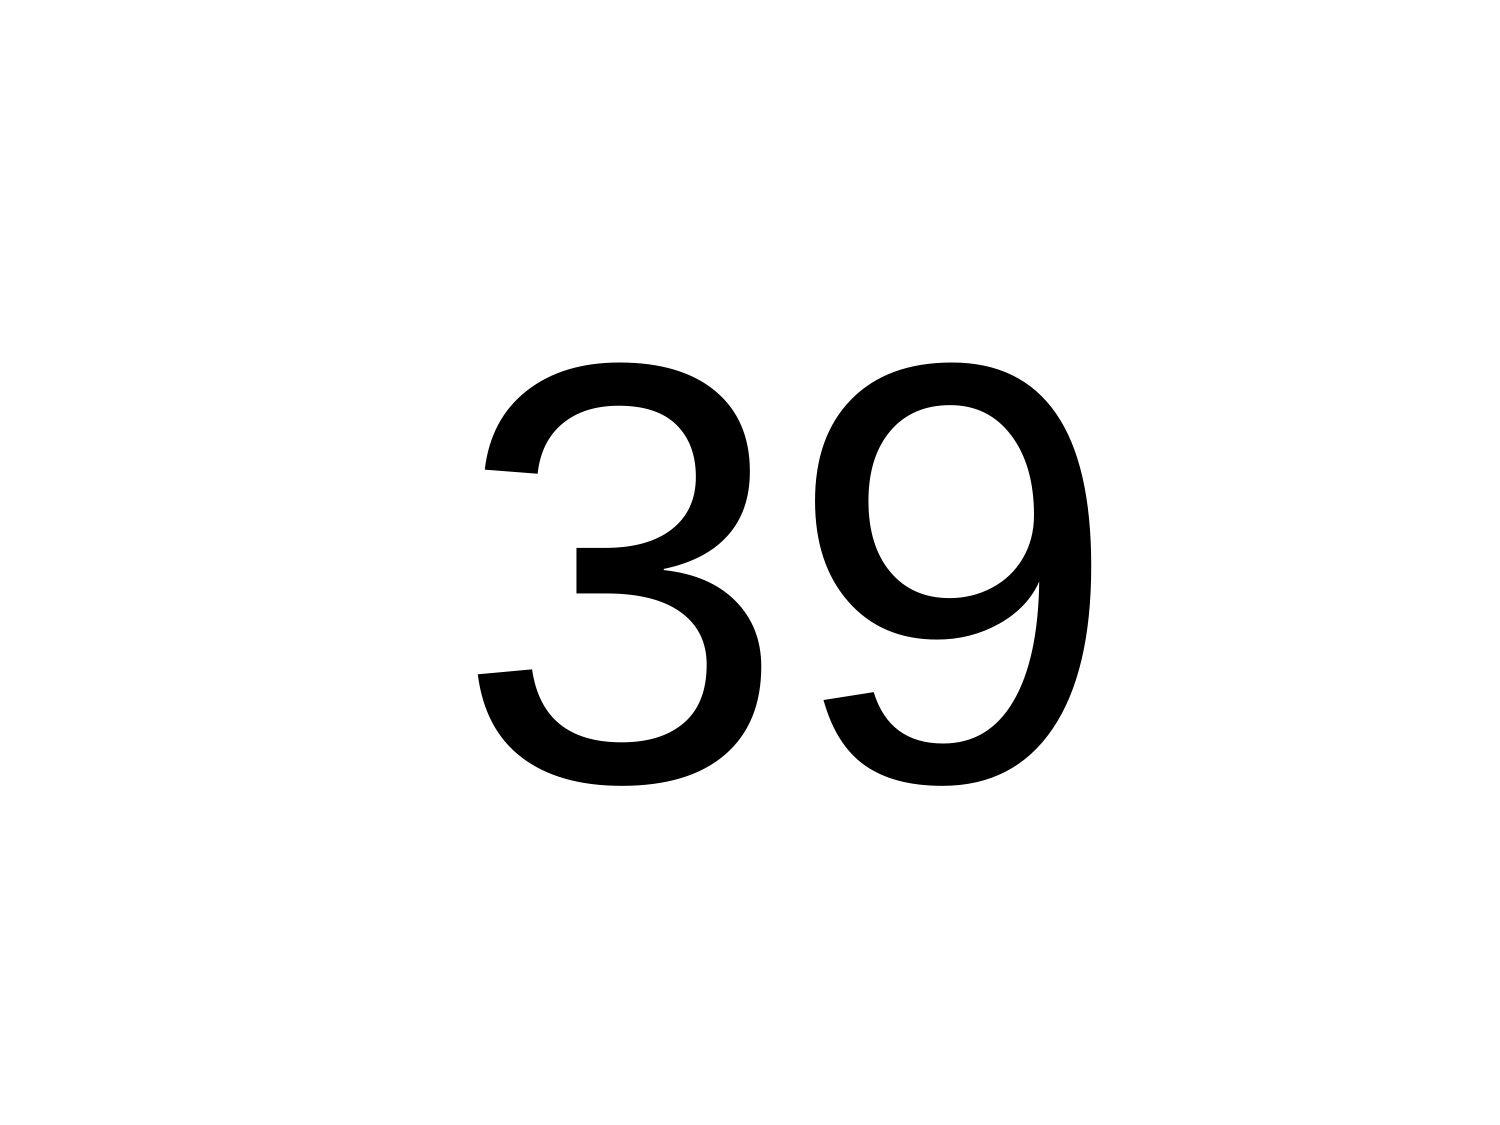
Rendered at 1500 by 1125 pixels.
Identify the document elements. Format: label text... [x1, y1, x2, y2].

text_box 39 [237, 174, 1338, 908]
